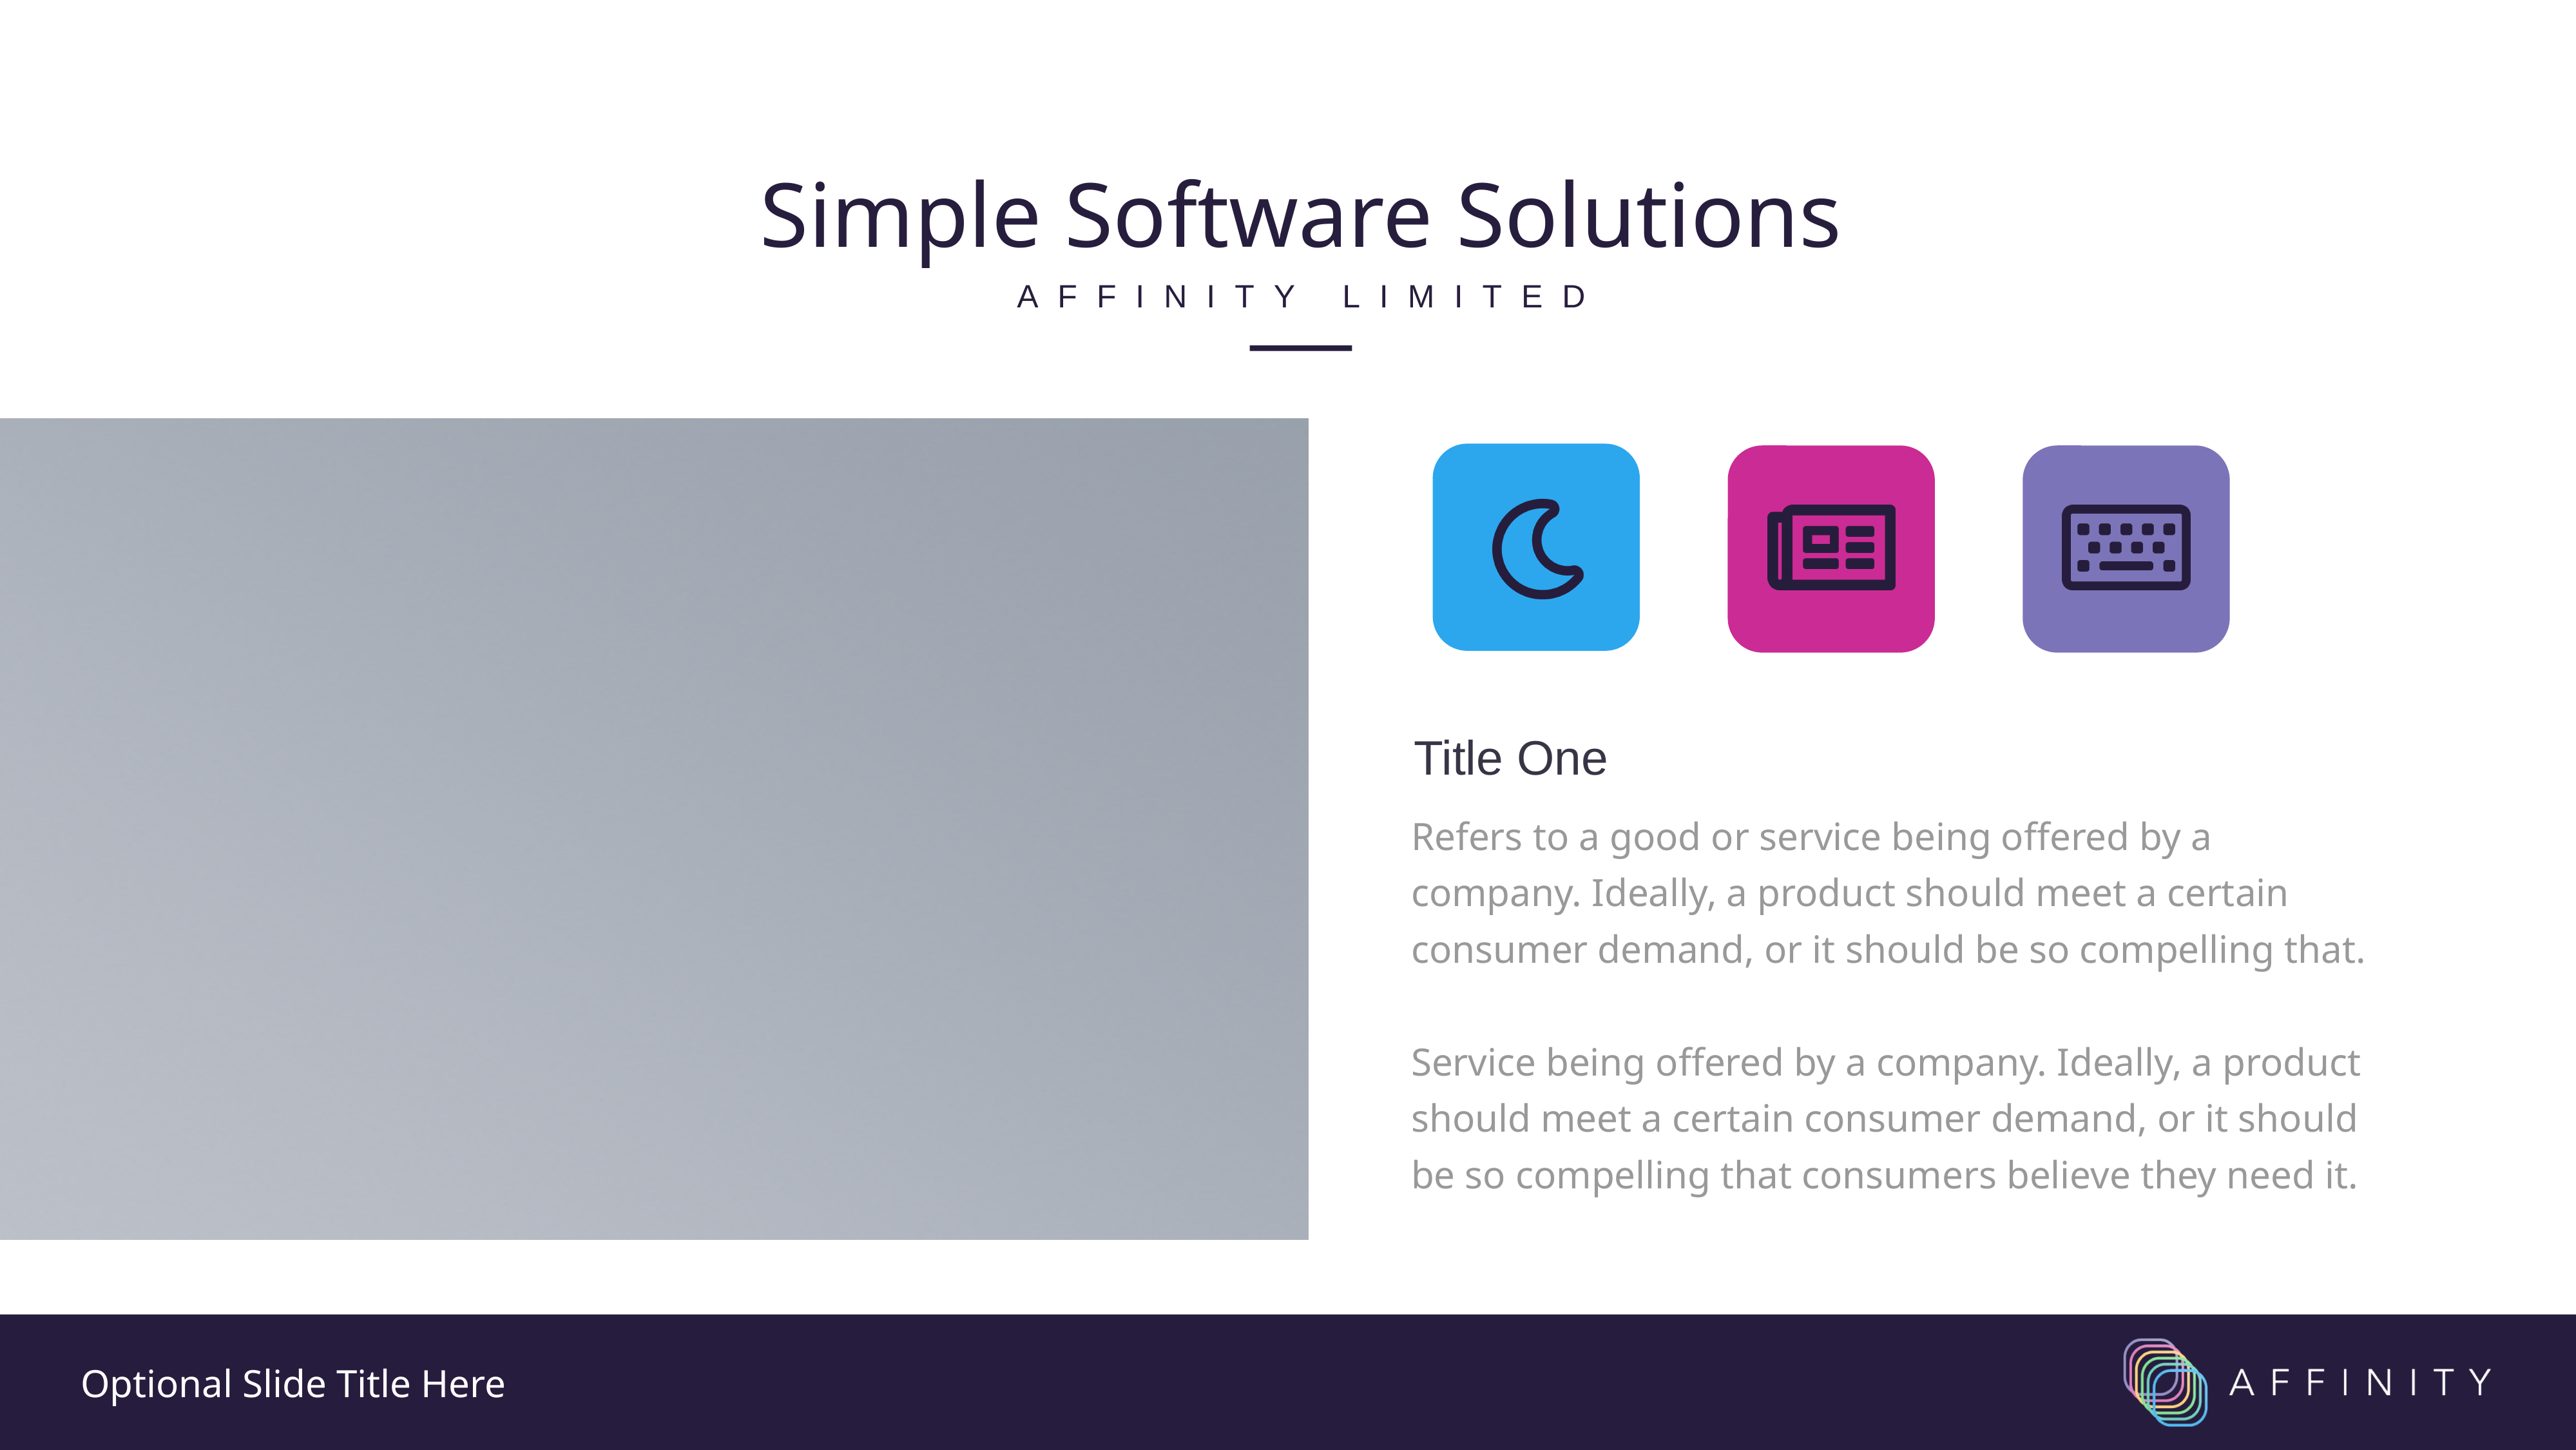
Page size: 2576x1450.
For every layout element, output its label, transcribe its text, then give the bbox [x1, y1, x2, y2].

text_box [2023, 445, 2230, 653]
text_box [1249, 345, 1352, 351]
text_box Title One [1409, 721, 1932, 789]
text_box [1727, 445, 1935, 653]
picture [1767, 504, 1896, 590]
text_box Optional Slide Title Here [75, 1355, 1131, 1410]
picture [1492, 499, 1584, 599]
picture [2062, 504, 2191, 590]
text_box Refers to a good or service being offered by a company. Ideally, a product should meet a certain consumer demand, or it should be so compelling that. Service being offered by a company. Ideally, a product should meet a certain consumer demand, or it should be so compelling that consumers believe they need it. [1399, 789, 2381, 1208]
picture [2121, 1335, 2494, 1430]
picture [0, 418, 1309, 1241]
text_box AFFINITY LIMITED [684, 270, 1919, 319]
text_box [1432, 443, 1640, 651]
text_box Simple Software Solutions [461, 153, 2142, 270]
